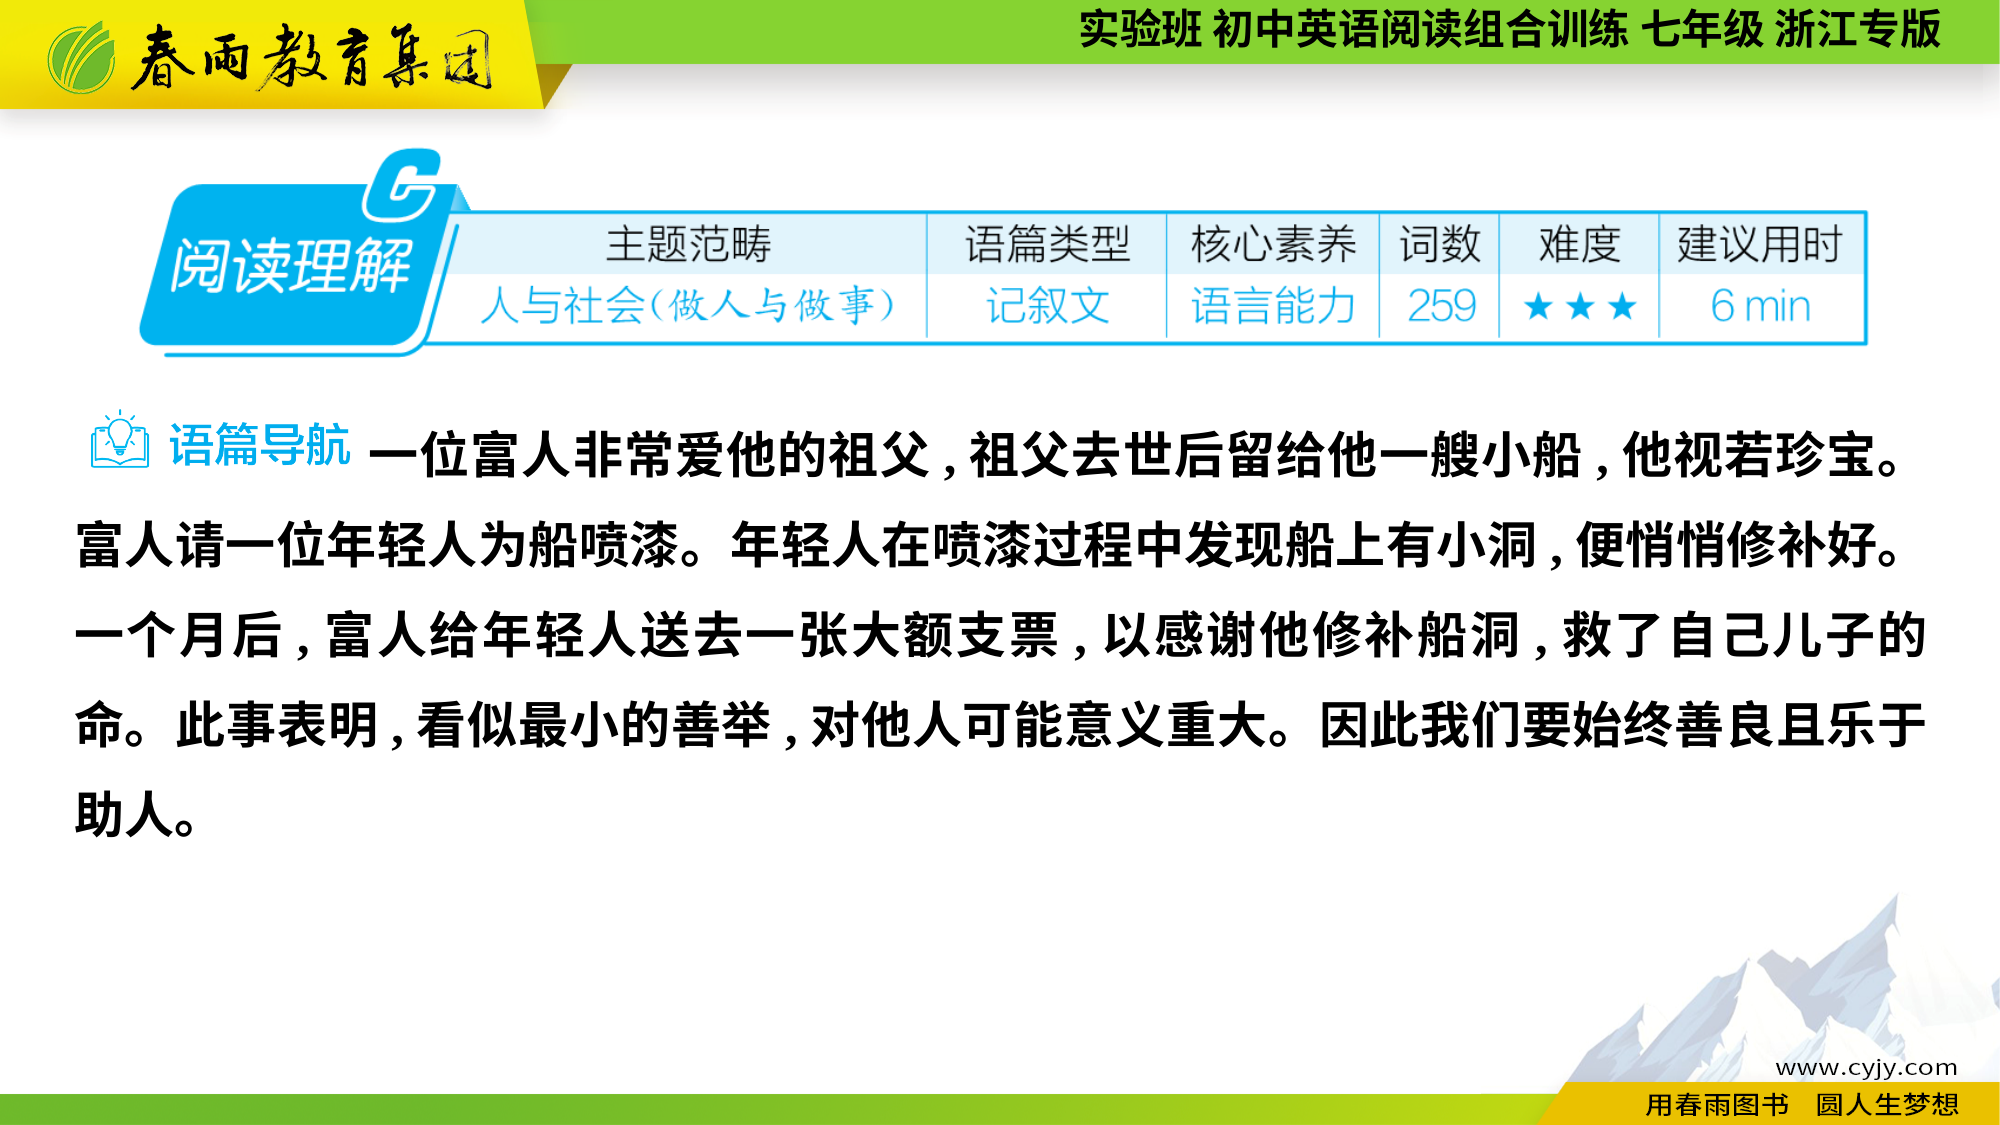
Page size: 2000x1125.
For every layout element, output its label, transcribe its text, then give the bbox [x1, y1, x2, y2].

picture [0, 0, 2000, 1125]
list 一位富人非常爱他的祖父,祖父去世后留给他一艘小船,他视若珍宝。富人请一位年轻人为船喷漆。年轻人在喷漆过程中发现船上有小洞,便悄悄修补好。一个月后,富人给年轻人送去一张大额支票,以感谢他修补船洞,救了自己儿子的命。此事表明,看似最小的善举,对他人可能意义重大。因此我们要始终善良且乐于助人。 [59, 385, 1944, 753]
